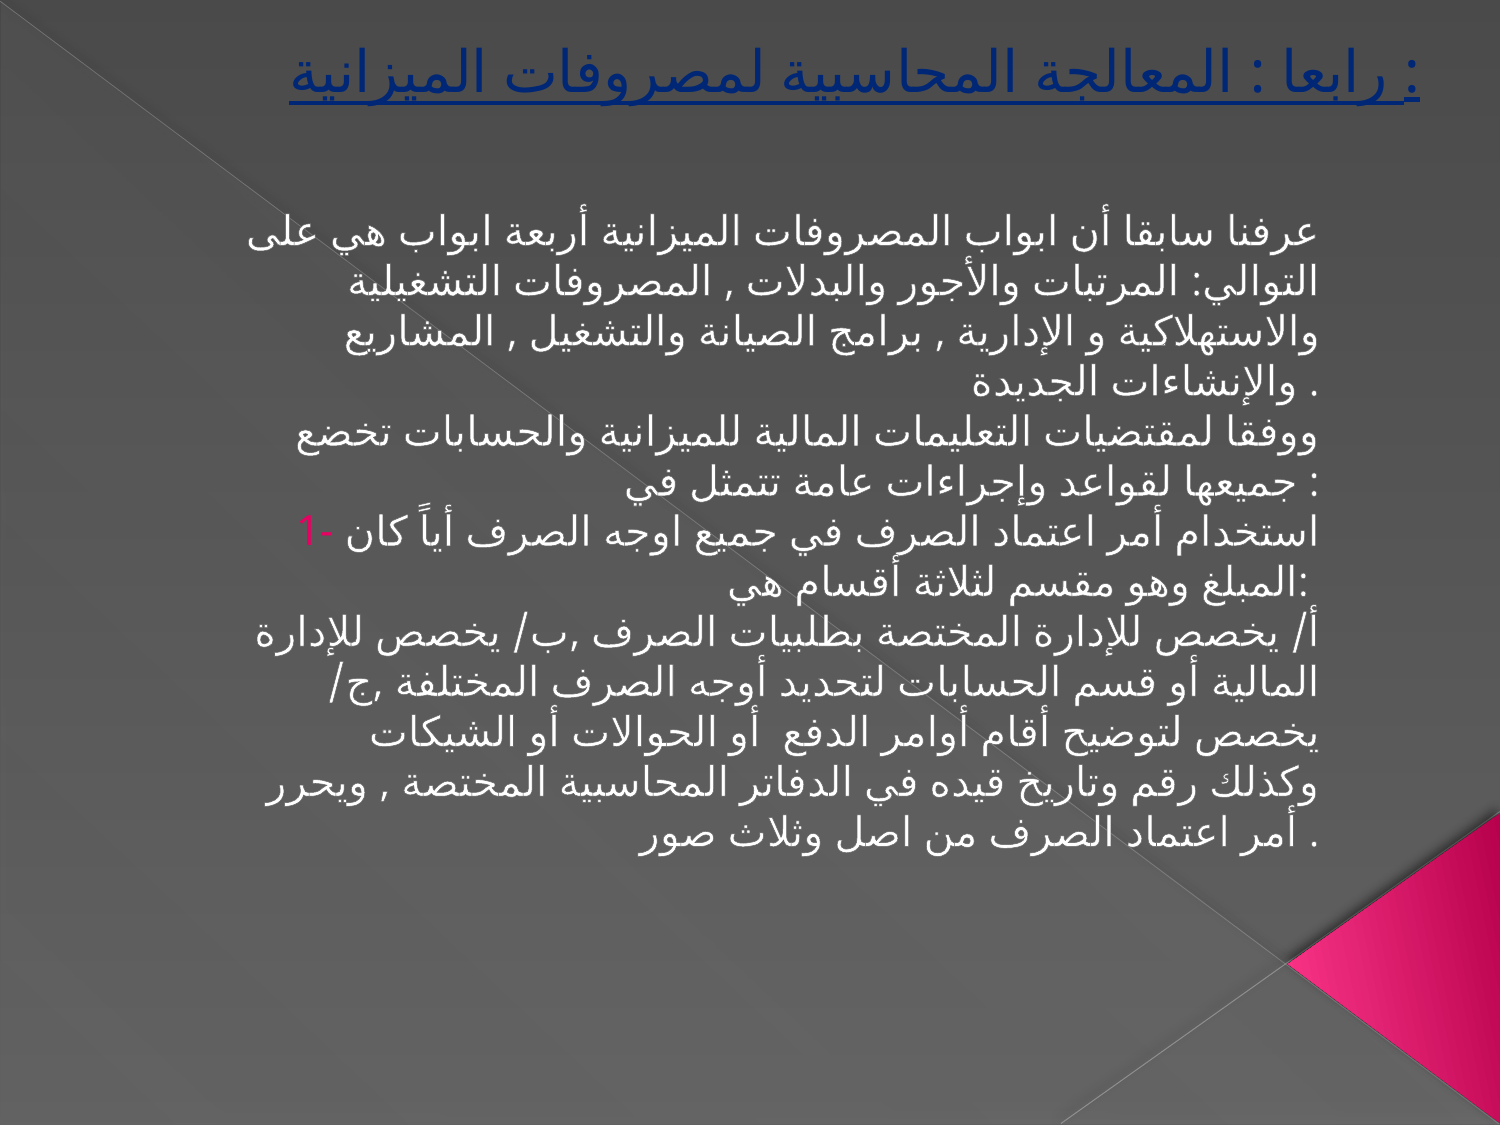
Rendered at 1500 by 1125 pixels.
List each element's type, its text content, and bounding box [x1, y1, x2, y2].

subtitle عرفنا سابقا أن ابواب المصروفات الميزانية أربعة ابواب هي على التوالي: المرتبات والأجور والبدلات , المصروفات التشغيلية والاستهلاكية و الإدارية , برامج الصيانة والتشغيل , المشاريع والإنشاءات الجديدة . ووفقا لمقتضيات التعليمات المالية للميزانية والحسابات تخضع جميعها لقواعد وإجراءات عامة تتمثل في : 1- استخدام أمر اعتماد الصرف في جميع اوجه الصرف أياً كان المبلغ وهو مقسم لثلاثة أقسام هي: أ/ يخصص للإدارة المختصة بطلبيات الصرف ,ب/ يخصص للإدارة المالية أو قسم الحسابات لتحديد أوجه الصرف المختلفة ,ج/ يخصص لتوضيح أقام أوامر الدفع أو الحوالات أو الشيكات وكذلك رقم وتاريخ قيده في الدفاتر المحاسبية المختصة , ويحرر أمر اعتماد الصرف من اصل وثلاث صور . [230, 196, 1341, 988]
title رابعا : المعالجة المحاسبية لمصروفات الميزانية : [159, 30, 1435, 183]
